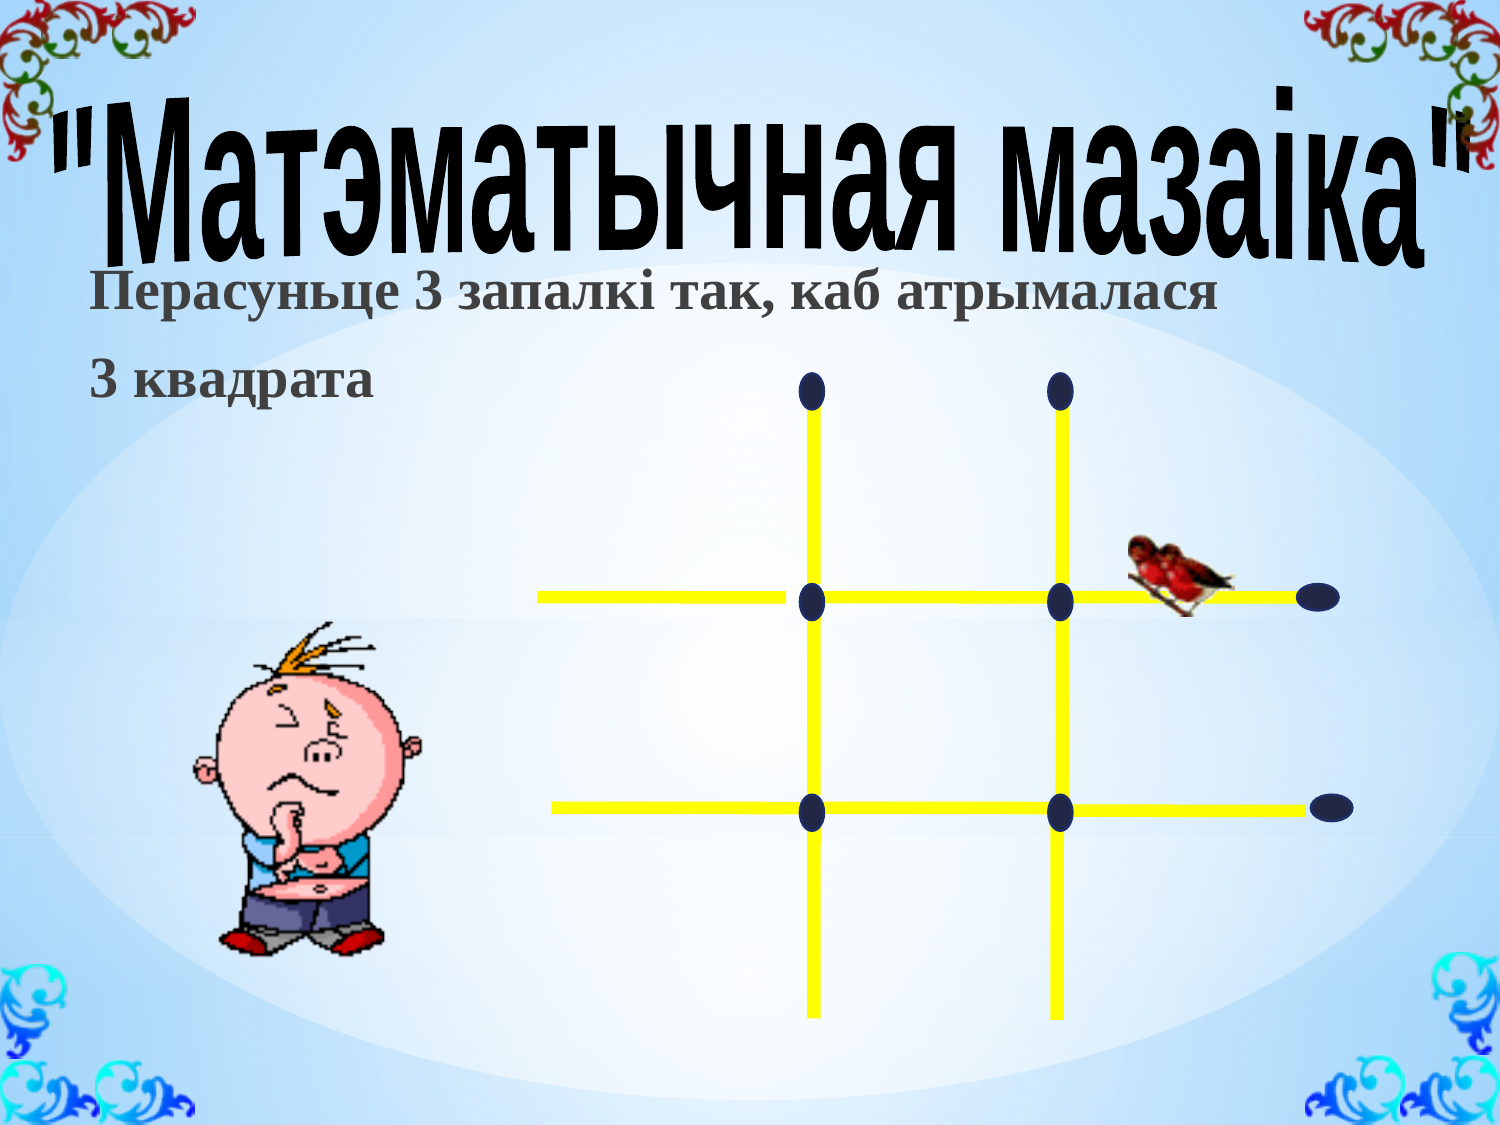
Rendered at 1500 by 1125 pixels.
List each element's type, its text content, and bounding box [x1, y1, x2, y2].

text_box [799, 793, 825, 833]
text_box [1304, 951, 1500, 1125]
text_box [1047, 607, 1074, 622]
text_box [1309, 793, 1354, 823]
text_box [1047, 818, 1073, 833]
list Перасуньце 3 запалкі так, каб атрымалася 3 квадрата [66, 243, 1449, 433]
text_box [0, 963, 195, 1125]
text_box [798, 372, 826, 411]
picture [159, 562, 472, 964]
text_box [1048, 582, 1073, 595]
text_box [1296, 582, 1340, 612]
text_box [1304, 0, 1500, 172]
picture [1127, 526, 1235, 617]
text_box [1048, 793, 1074, 808]
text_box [0, 0, 196, 162]
text_box [798, 582, 825, 622]
text_box [1047, 372, 1074, 411]
